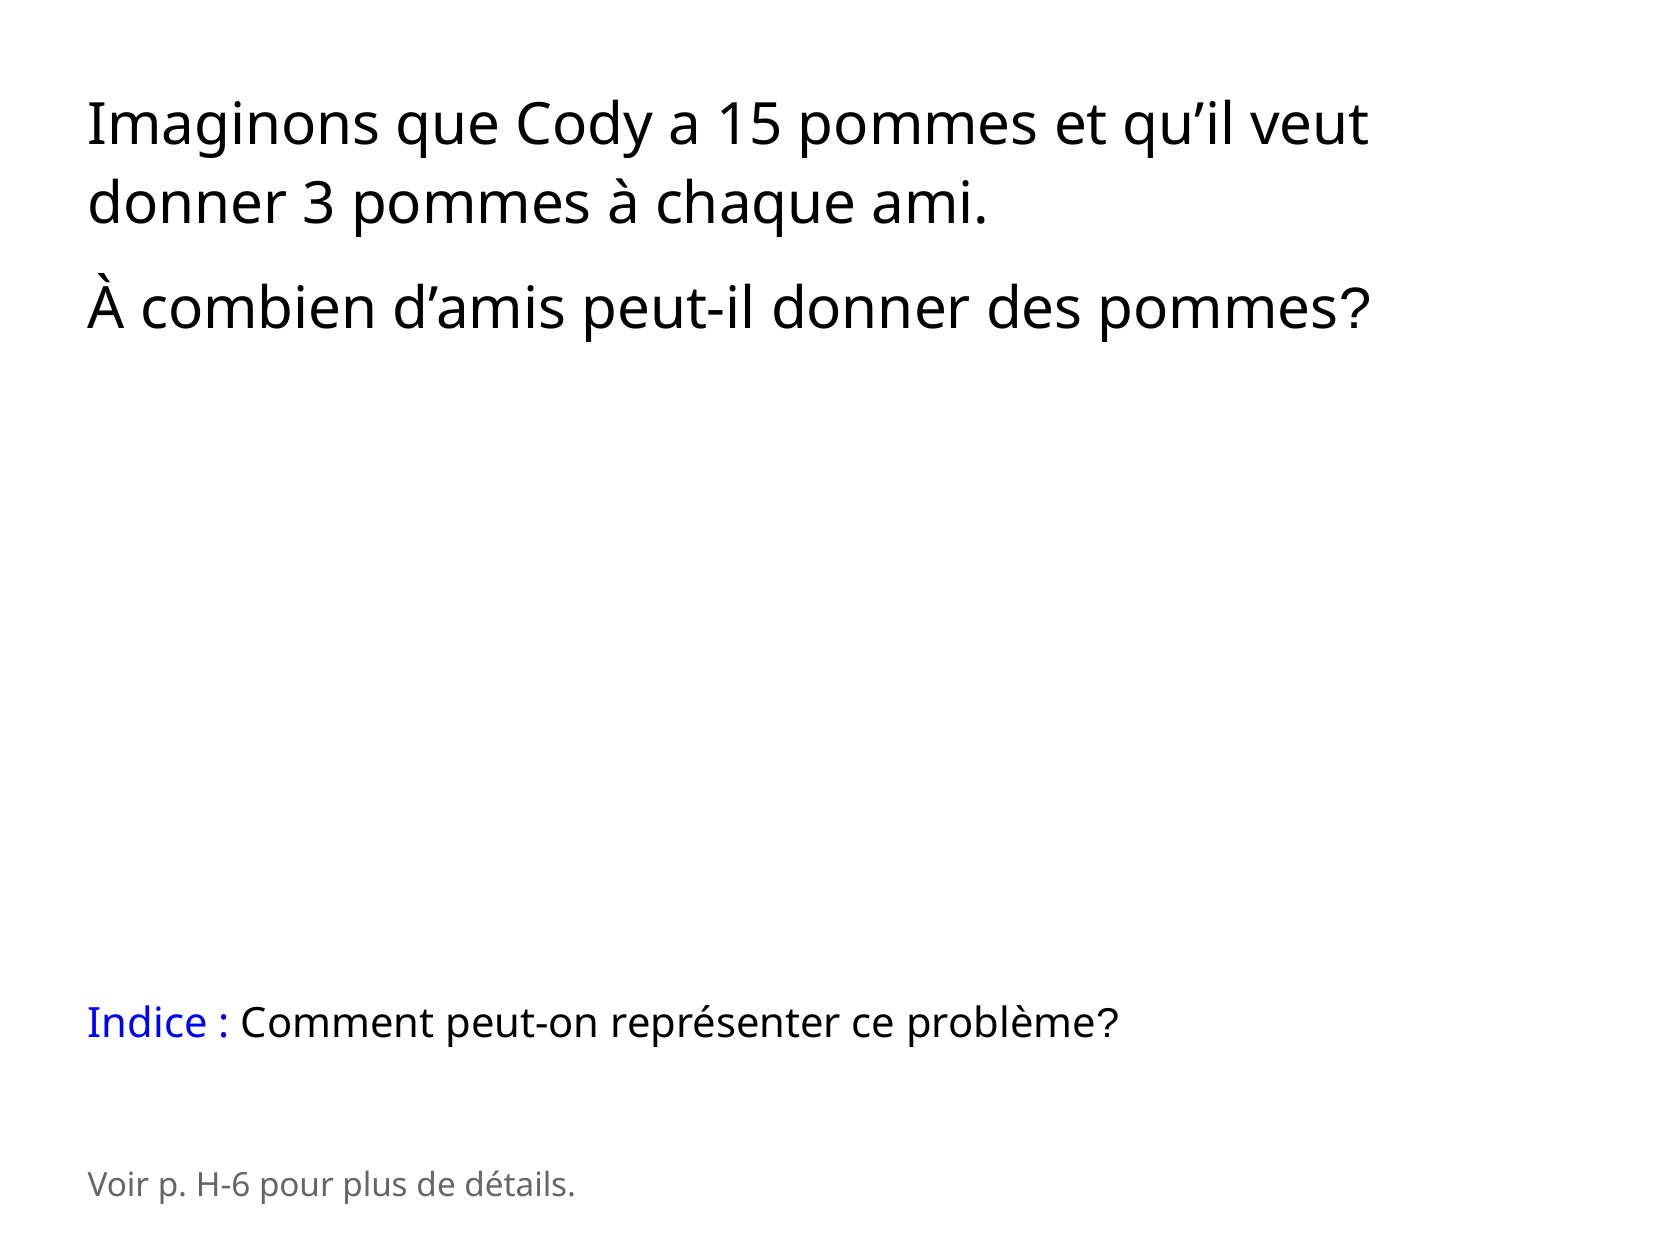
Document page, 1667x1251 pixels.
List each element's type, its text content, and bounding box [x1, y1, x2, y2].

text_box Imaginons que Cody a 15 pommes et qu’il veut donner 3 pommes à chaque ami. À combien d’amis peut-il donner des pommes? [72, 68, 1667, 348]
text_box Voir p. H-6 pour plus de détails. [72, 1149, 1384, 1211]
text_box Indice : Comment peut-on représenter ce problème? [72, 981, 1320, 1053]
